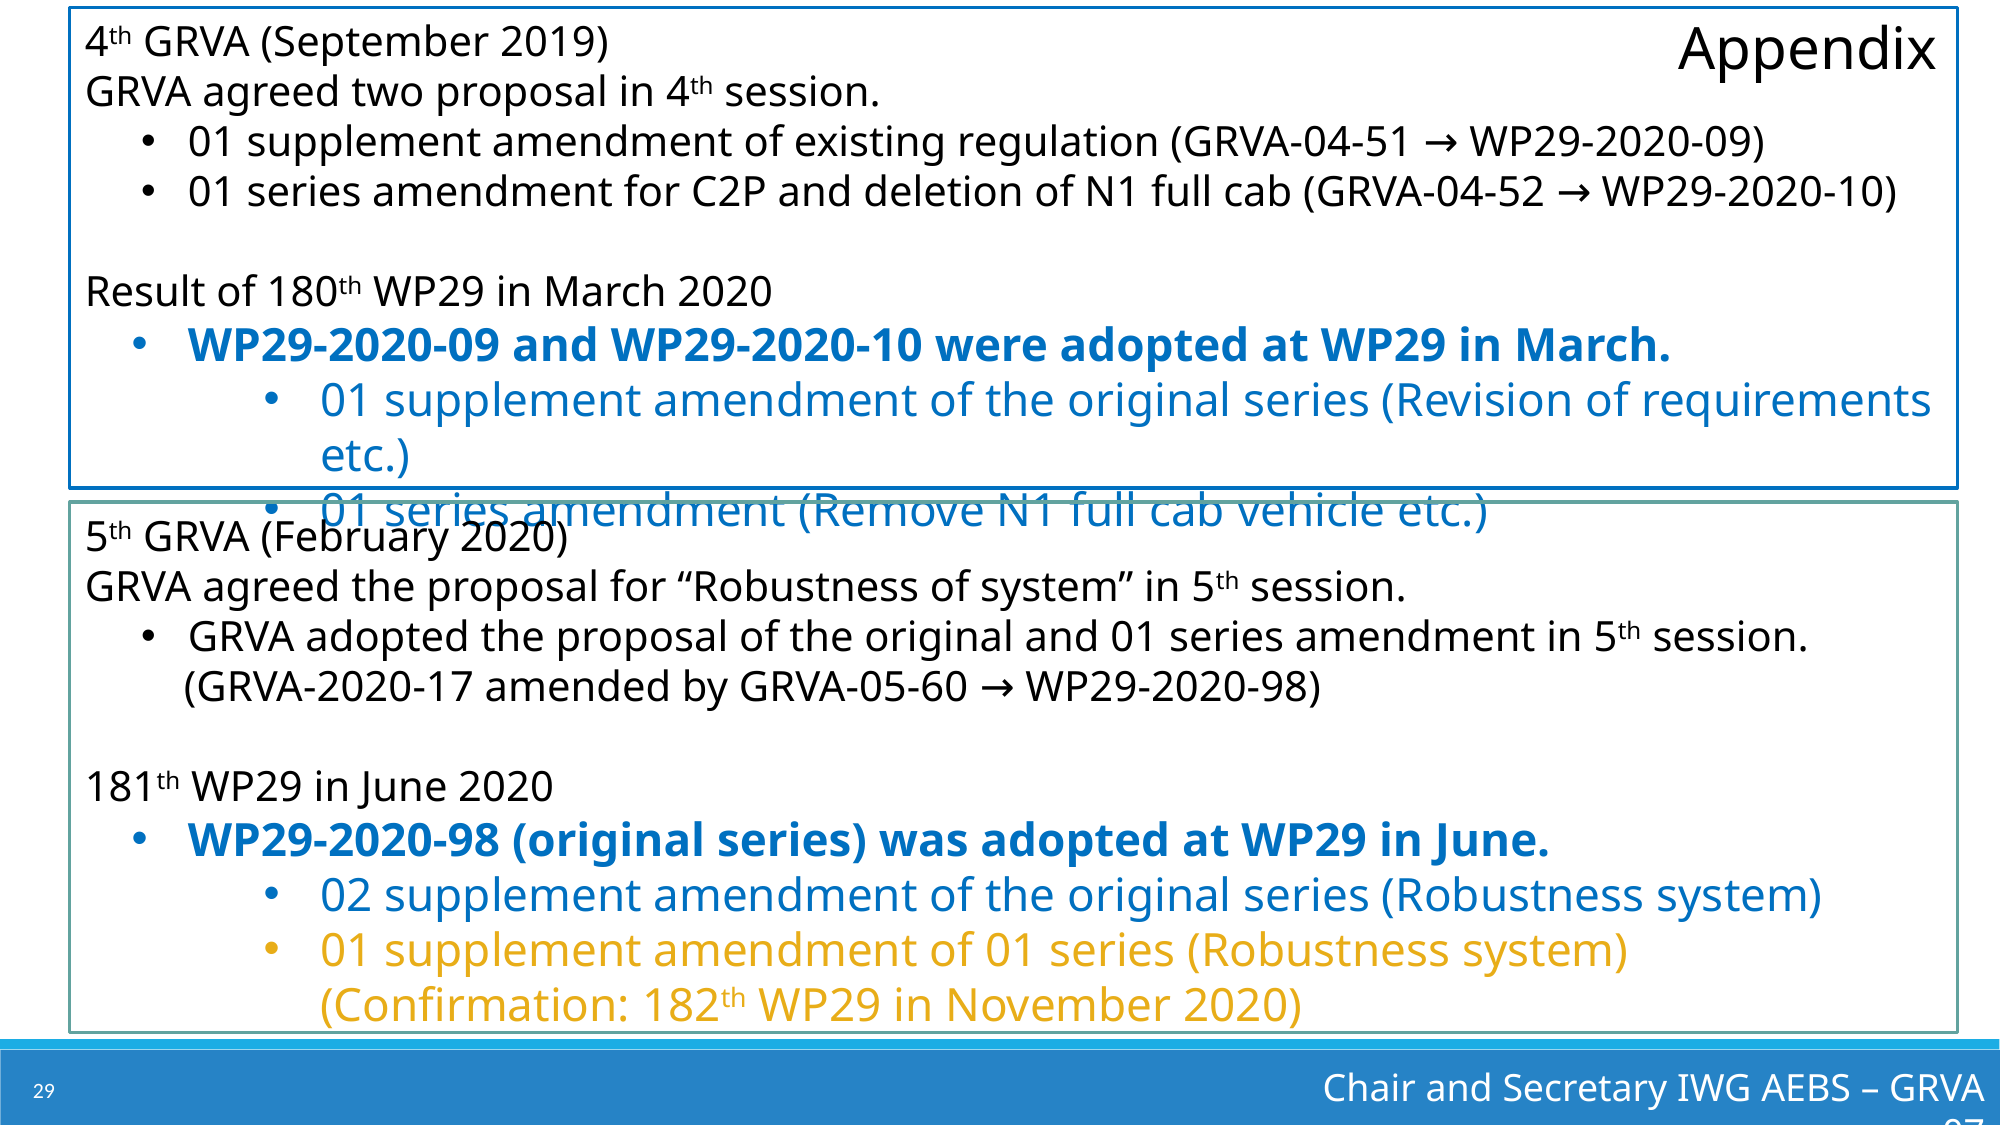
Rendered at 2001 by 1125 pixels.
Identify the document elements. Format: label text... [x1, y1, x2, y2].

slide_number 29 [0, 1059, 70, 1120]
text_box Chair and Secretary IWG AEBS – GRVA 07 [1263, 1056, 2000, 1125]
text_box [69, 501, 1959, 1034]
text_box 5th GRVA (February 2020) GRVA agreed the proposal for “Robustness of system” in 5th session. GRVA adopted the proposal of the original and 01 series amendment in 5th session. (GRVA-2020-17 amended by GRVA-05-60 → WP29-2020-98) 181th WP29 in June 2020 WP29-2020-98 (original series) was adopted at WP29 in June. 02 supplement amendment of the original series (Robustness system) 01 supplement amendment of 01 series (Robustness system) (Confirmation: 182th WP29 in November 2020) [69, 502, 1858, 1038]
text_box [69, 6, 1959, 489]
text_box 4th GRVA (September 2019) GRVA agreed two proposal in 4th session. 01 supplement amendment of existing regulation (GRVA-04-51 → WP29-2020-09) 01 series amendment for C2P and deletion of N1 full cab (GRVA-04-52 → WP29-2020-10) Result of 180th WP29 in March 2020 WP29-2020-09 and WP29-2020-10 were adopted at WP29 in March. 01 supplement amendment of the original series (Revision of requirements etc.) 01 series amendment (Remove N1 full cab vehicle etc.) [69, 7, 1985, 543]
text_box Appendix [1654, 3, 1962, 89]
